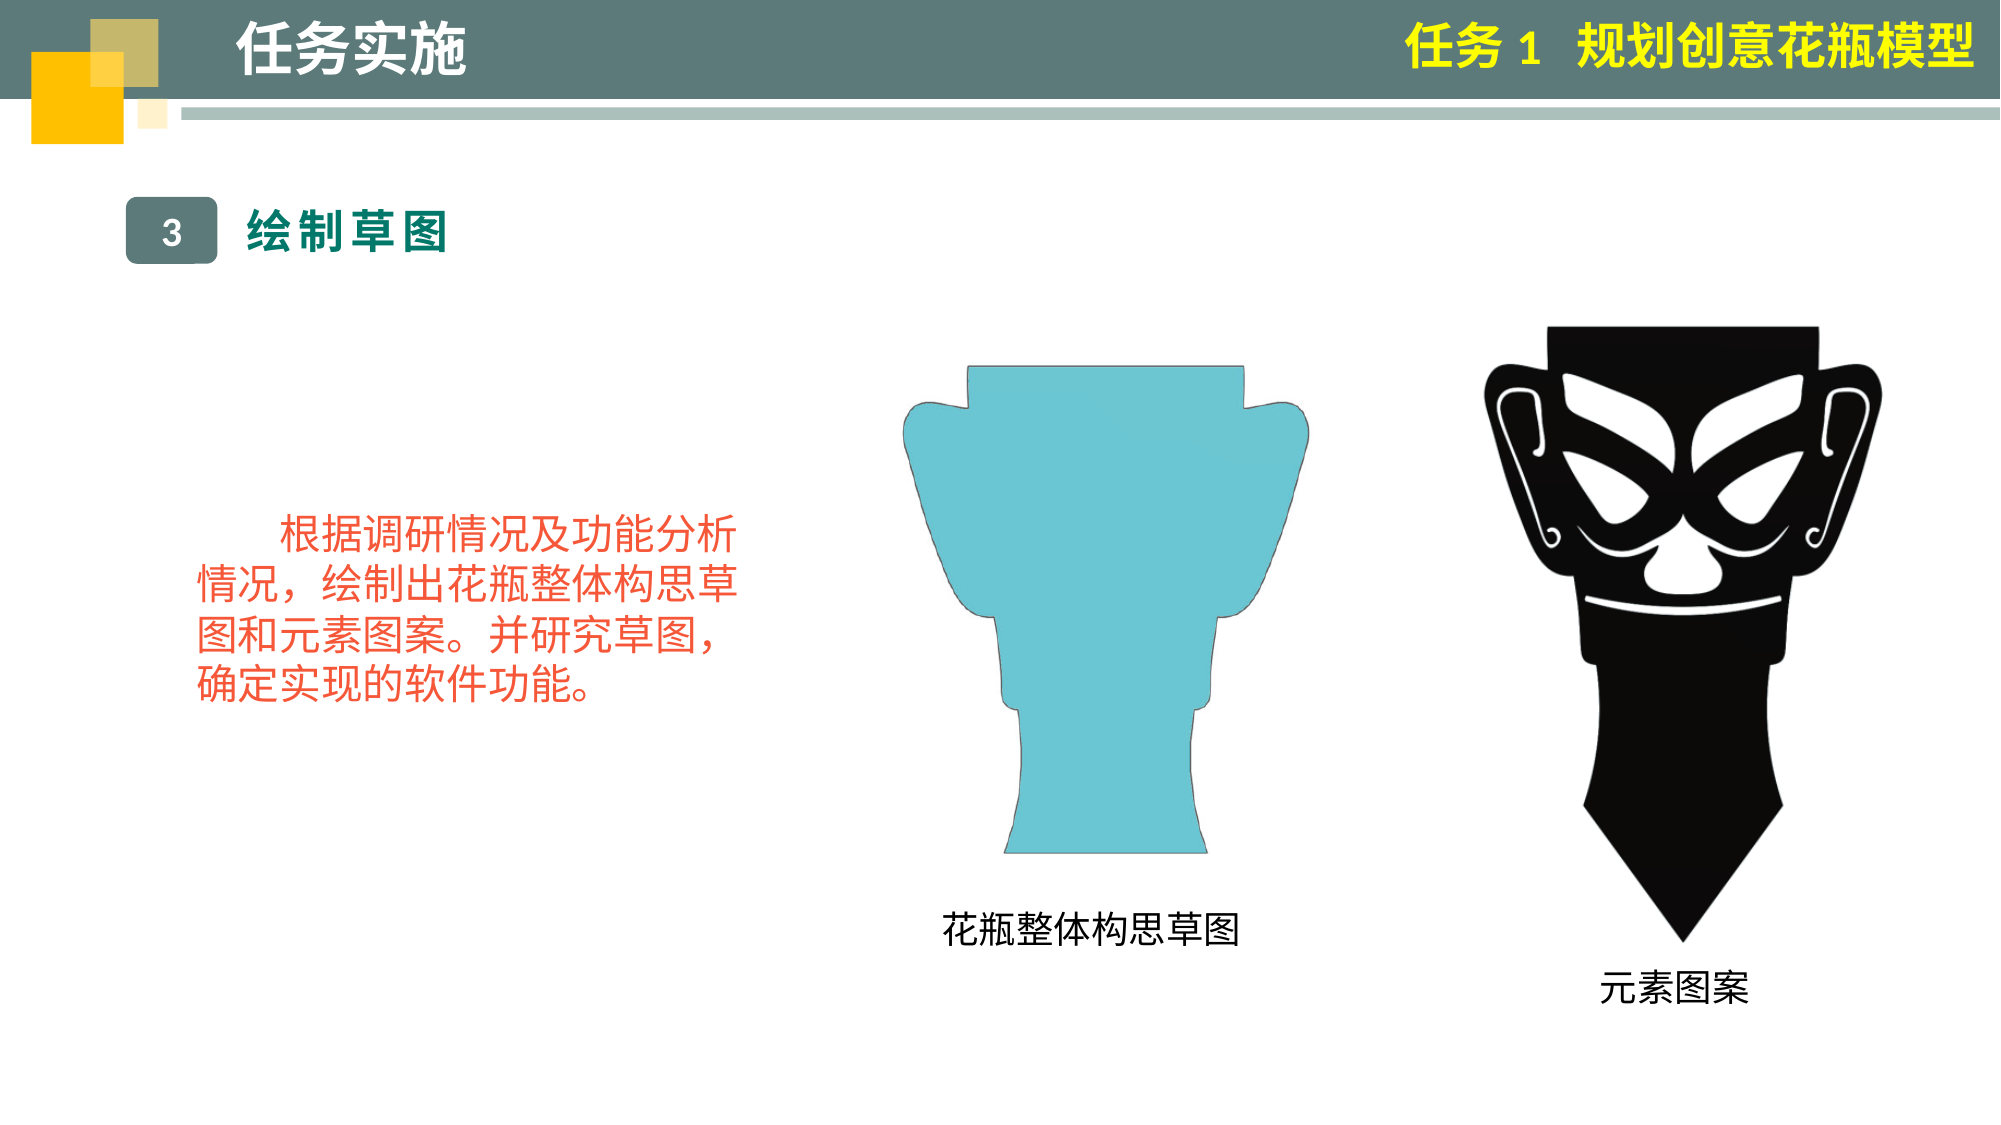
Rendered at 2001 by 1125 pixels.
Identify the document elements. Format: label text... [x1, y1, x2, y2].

text_box 3 [124, 195, 219, 265]
text_box 元素图案 [1584, 957, 1774, 1017]
text_box 根据调研情况及功能分析情况，绘制出花瓶整体构思草图和元素图案。并研究草图，确定实现的软件功能。 [181, 500, 762, 716]
picture [1464, 314, 1895, 953]
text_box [0, 0, 2000, 145]
picture [893, 362, 1315, 859]
text_box 花瓶整体构思草图 [926, 898, 1282, 958]
text_box 绘制草图 [232, 195, 682, 265]
